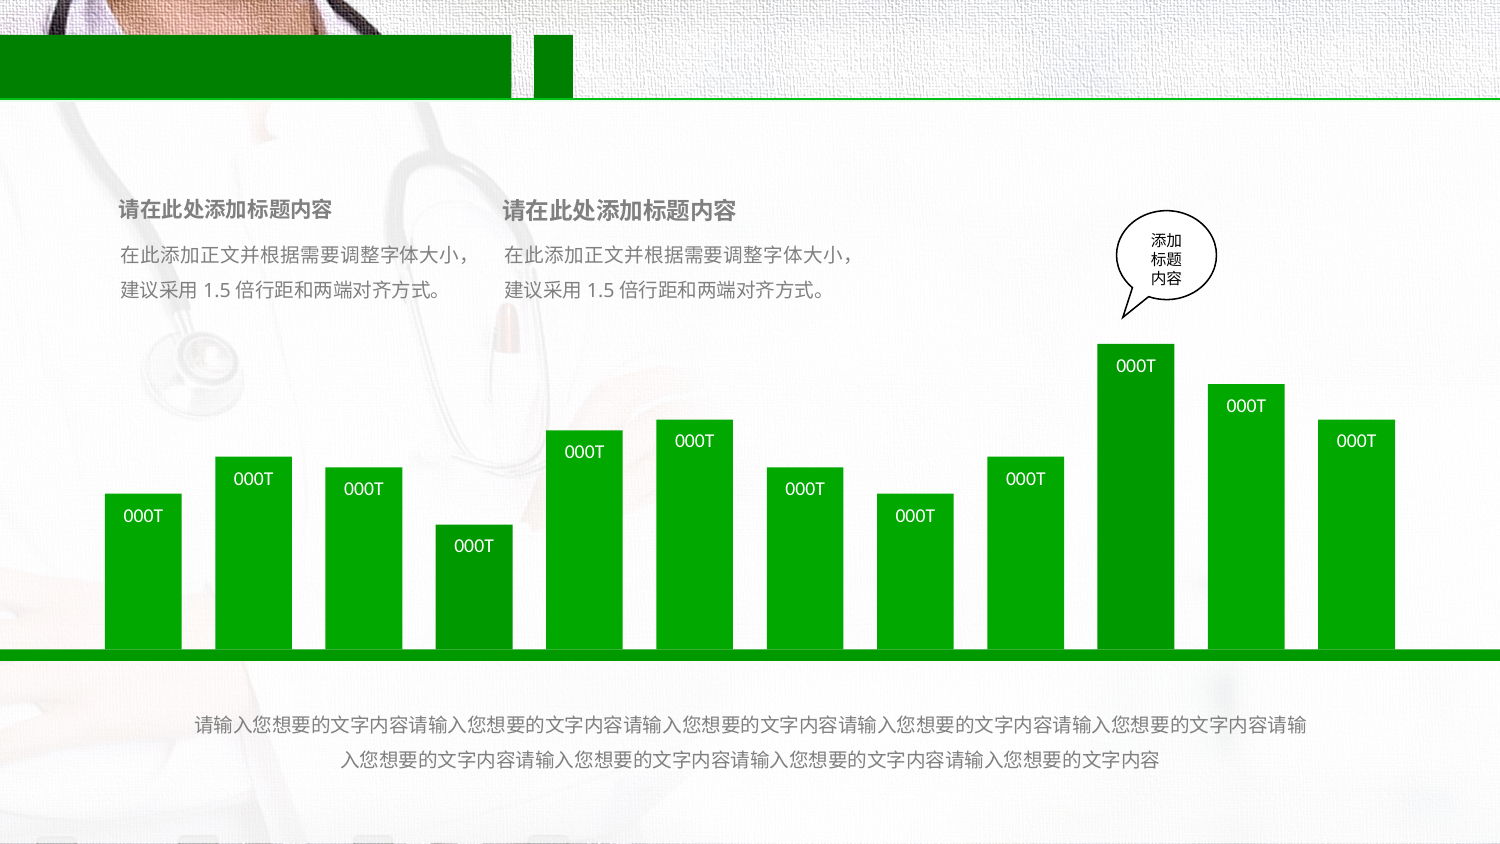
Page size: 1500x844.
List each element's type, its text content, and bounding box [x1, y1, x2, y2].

text_box [0, 649, 1500, 661]
text_box 添加标题内容 [1116, 210, 1217, 318]
text_box 000T [1097, 343, 1175, 649]
text_box 000T [1207, 384, 1285, 649]
text_box 000T [1318, 419, 1396, 649]
picture [0, 0, 1500, 98]
text_box 000T [215, 456, 292, 649]
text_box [490, 190, 844, 308]
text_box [107, 190, 460, 308]
text_box 000T [435, 524, 513, 649]
text_box 000T [546, 430, 623, 649]
text_box 000T [325, 467, 403, 649]
text_box 000T [987, 456, 1065, 649]
text_box 000T [656, 419, 733, 649]
text_box 000T [877, 493, 954, 649]
text_box 000T [104, 493, 182, 649]
text_box 000T [766, 467, 844, 649]
text_box 请输入您想要的文字内容请输入您想要的文字内容请输入您想要的文字内容请输入您想要的文字内容请输入您想要的文字内容请输入您想要的文字内容请输入您想要的文字内容请输入您想要的文字内容请输入您想要的文字内容 [185, 695, 1314, 778]
